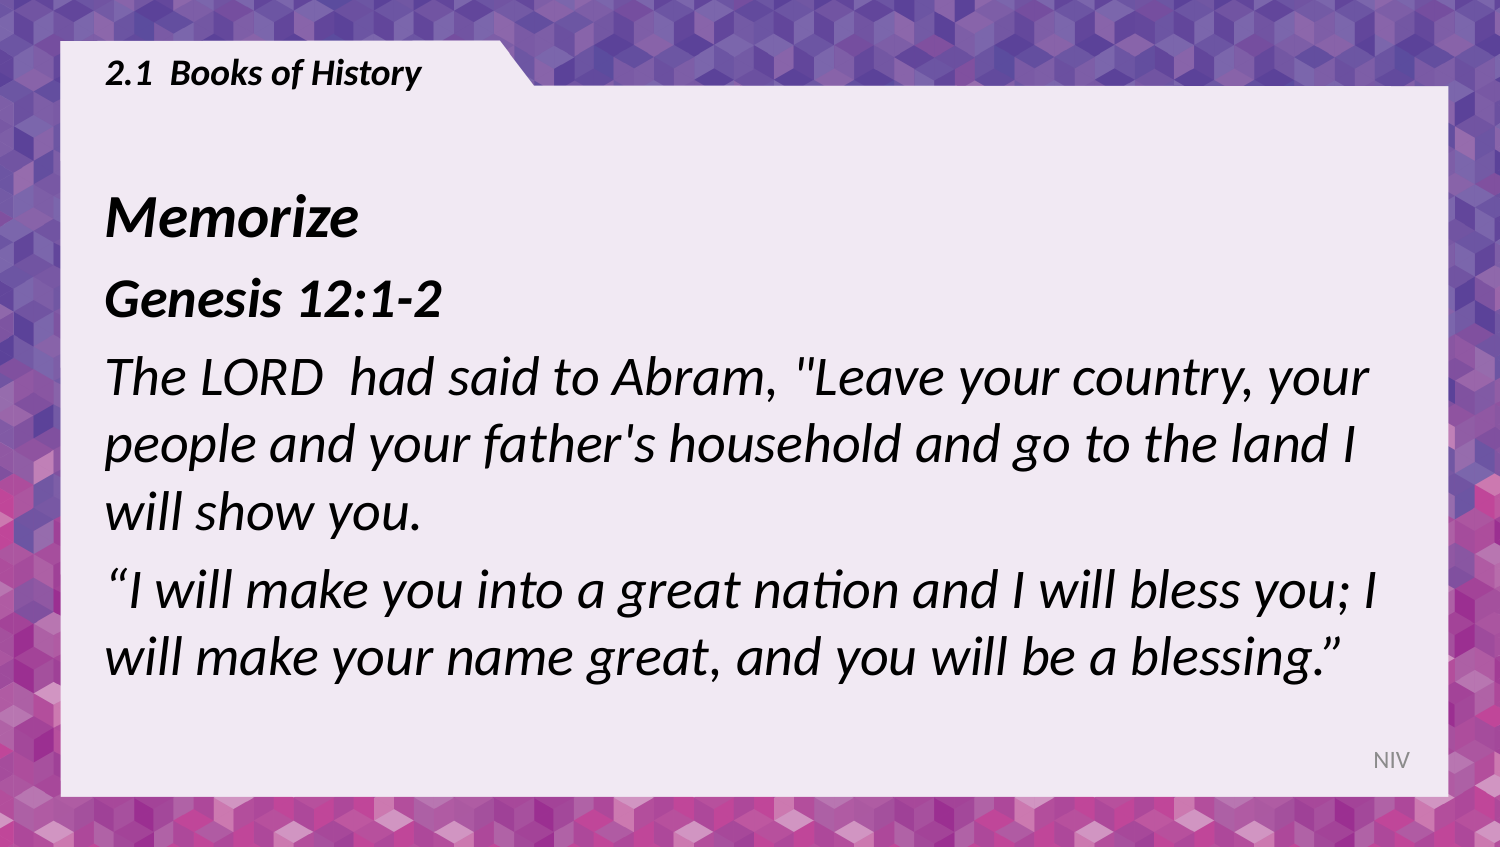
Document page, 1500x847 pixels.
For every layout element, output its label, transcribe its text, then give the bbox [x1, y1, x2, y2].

picture [0, 0, 1500, 847]
list Memorize Genesis 12:1-2 The LORD had said to Abram, "Leave your country, your people and your father's household and go to the land I will show you. “I will make you into a great nation and I will bless you; I will make your name great, and you will be a blessing.” [89, 141, 1403, 722]
footer NIV [950, 736, 1425, 782]
title 2.1 Books of History [89, 33, 1420, 108]
